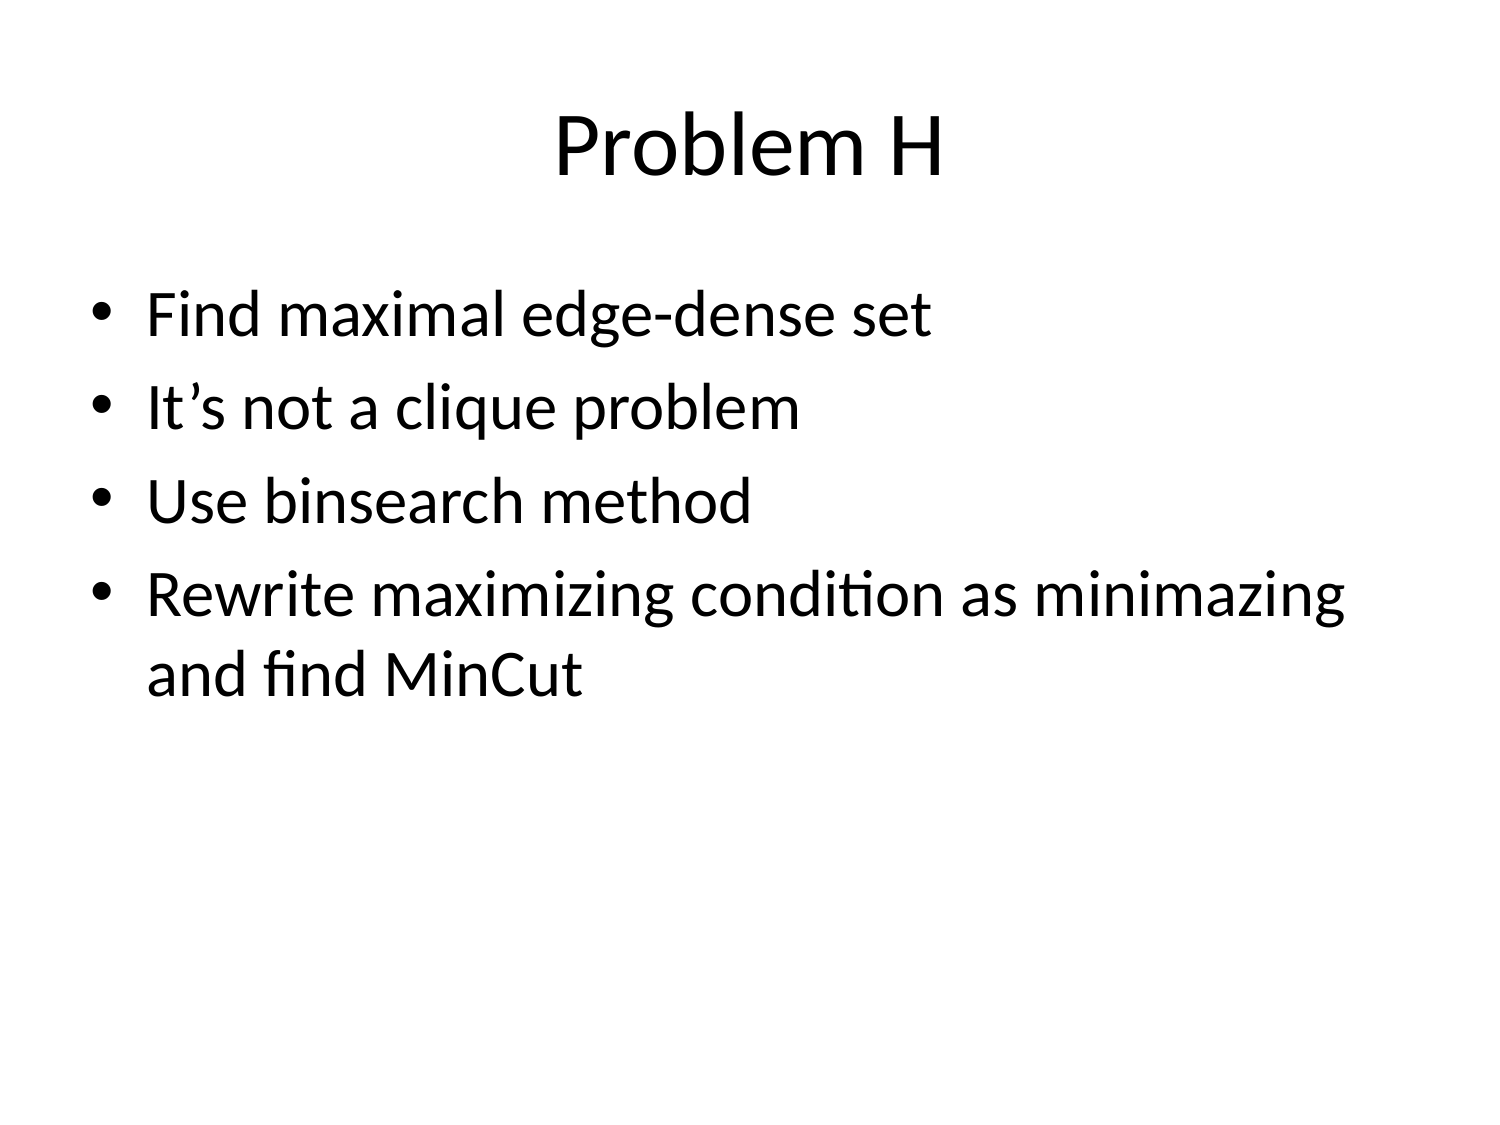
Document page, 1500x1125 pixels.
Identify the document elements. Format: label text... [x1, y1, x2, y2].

title Problem H [75, 45, 1425, 233]
list Find maximal edge-dense set It’s not a clique problem Use binsearch method Rewrite maximizing condition as minimazing and find MinCut [75, 262, 1425, 1005]
